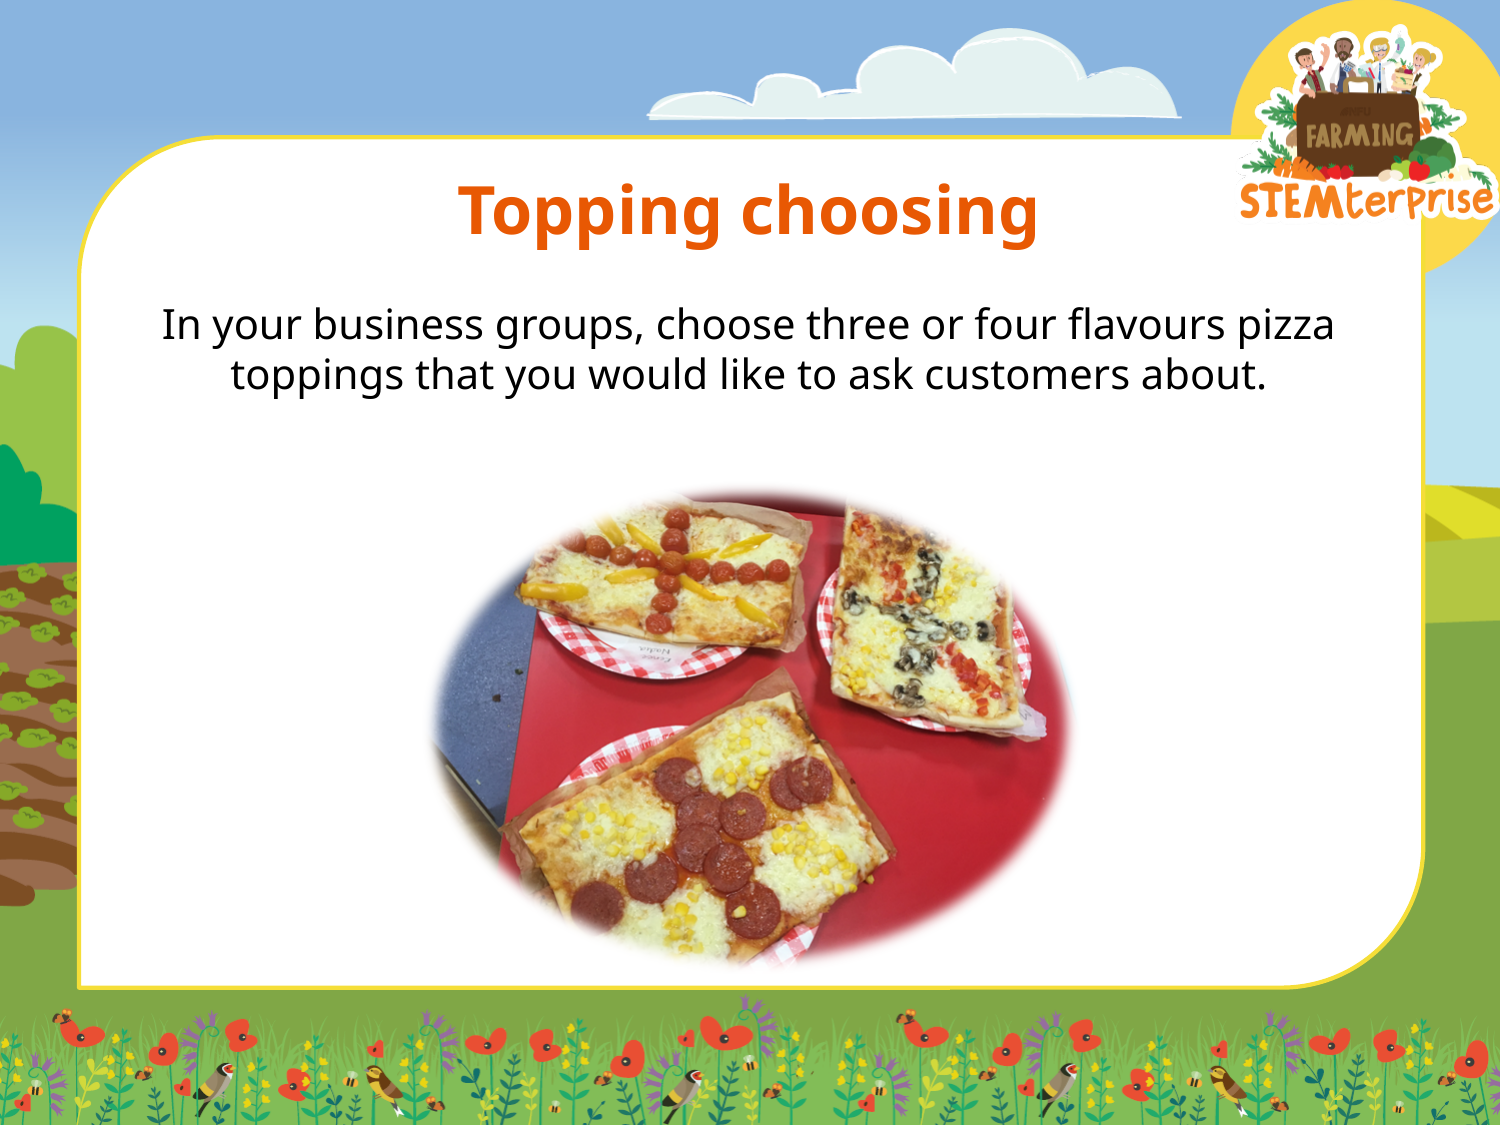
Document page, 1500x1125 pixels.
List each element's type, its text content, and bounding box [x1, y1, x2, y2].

text_box [139, 135, 1228, 160]
text_box [76, 185, 1426, 990]
picture [0, 0, 1500, 1125]
text_box Topping choosing In your business groups, choose three or four flavours pizza toppings that you would like to ask customers about. [111, 160, 1387, 546]
